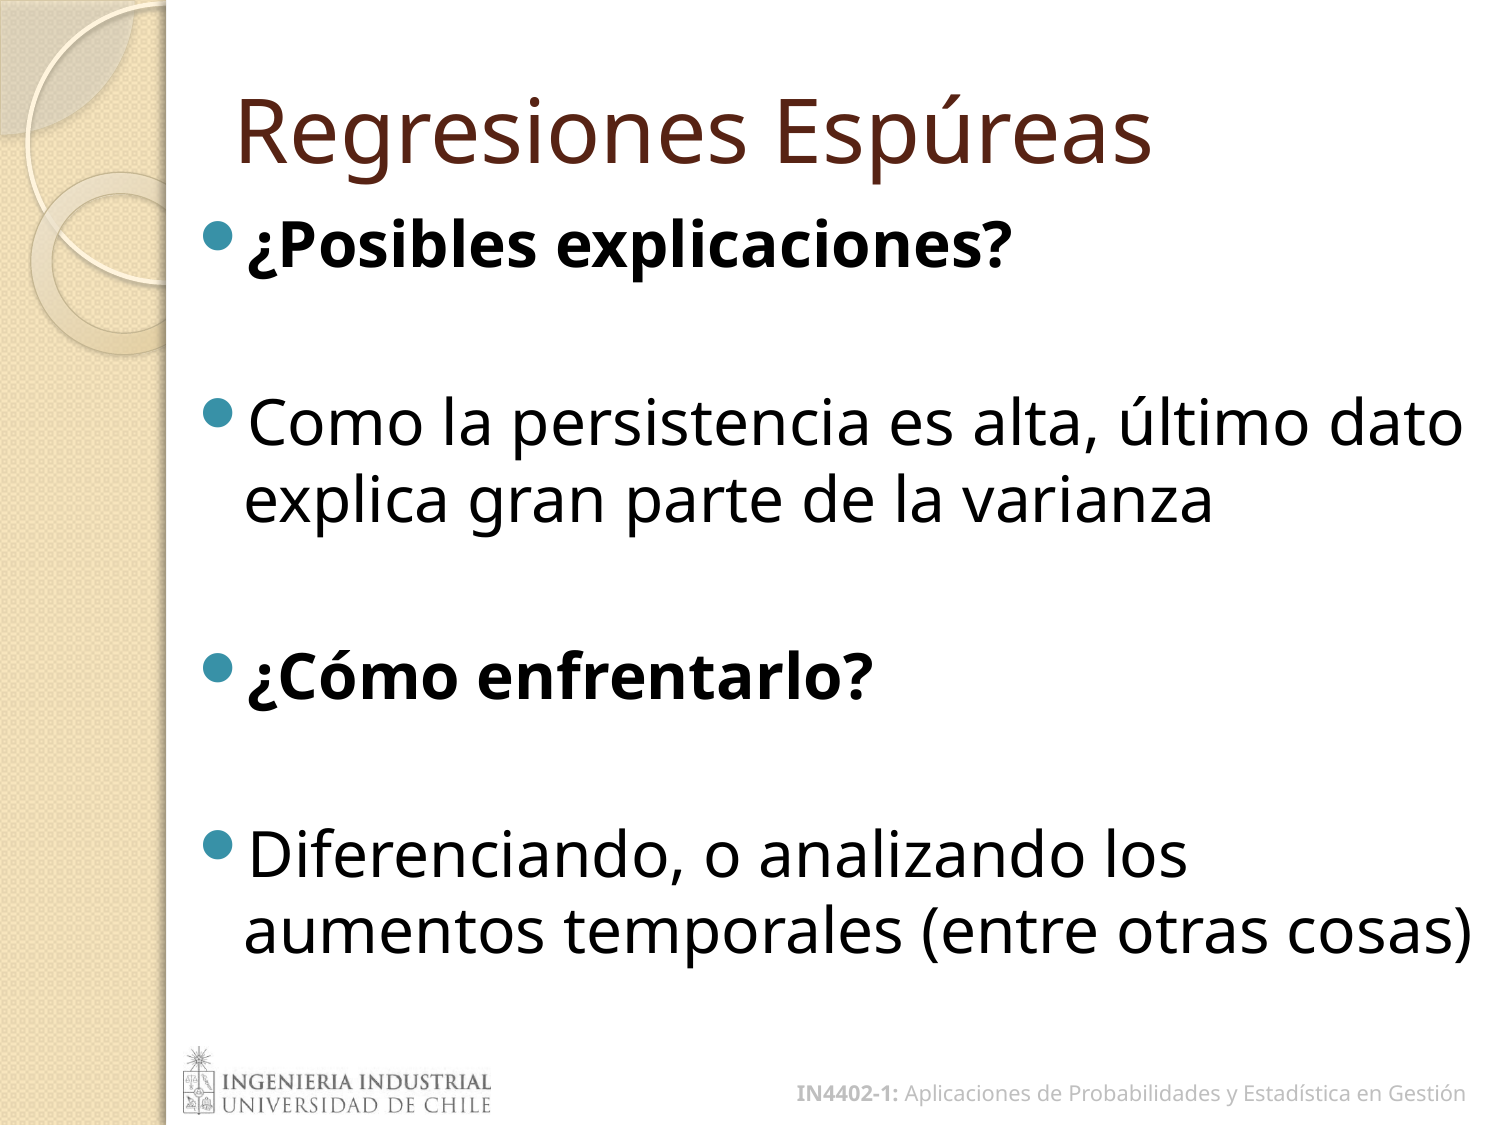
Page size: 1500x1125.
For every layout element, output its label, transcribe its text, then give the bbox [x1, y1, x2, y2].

list ¿Posibles explicaciones? Como la persistencia es alta, último dato explica gran parte de la varianza ¿Cómo enfrentarlo? Diferenciando, o analizando los aumentos temporales (entre otras cosas) [171, 196, 1500, 984]
picture [183, 1046, 491, 1115]
title Regresiones Espúreas [219, 33, 1450, 196]
